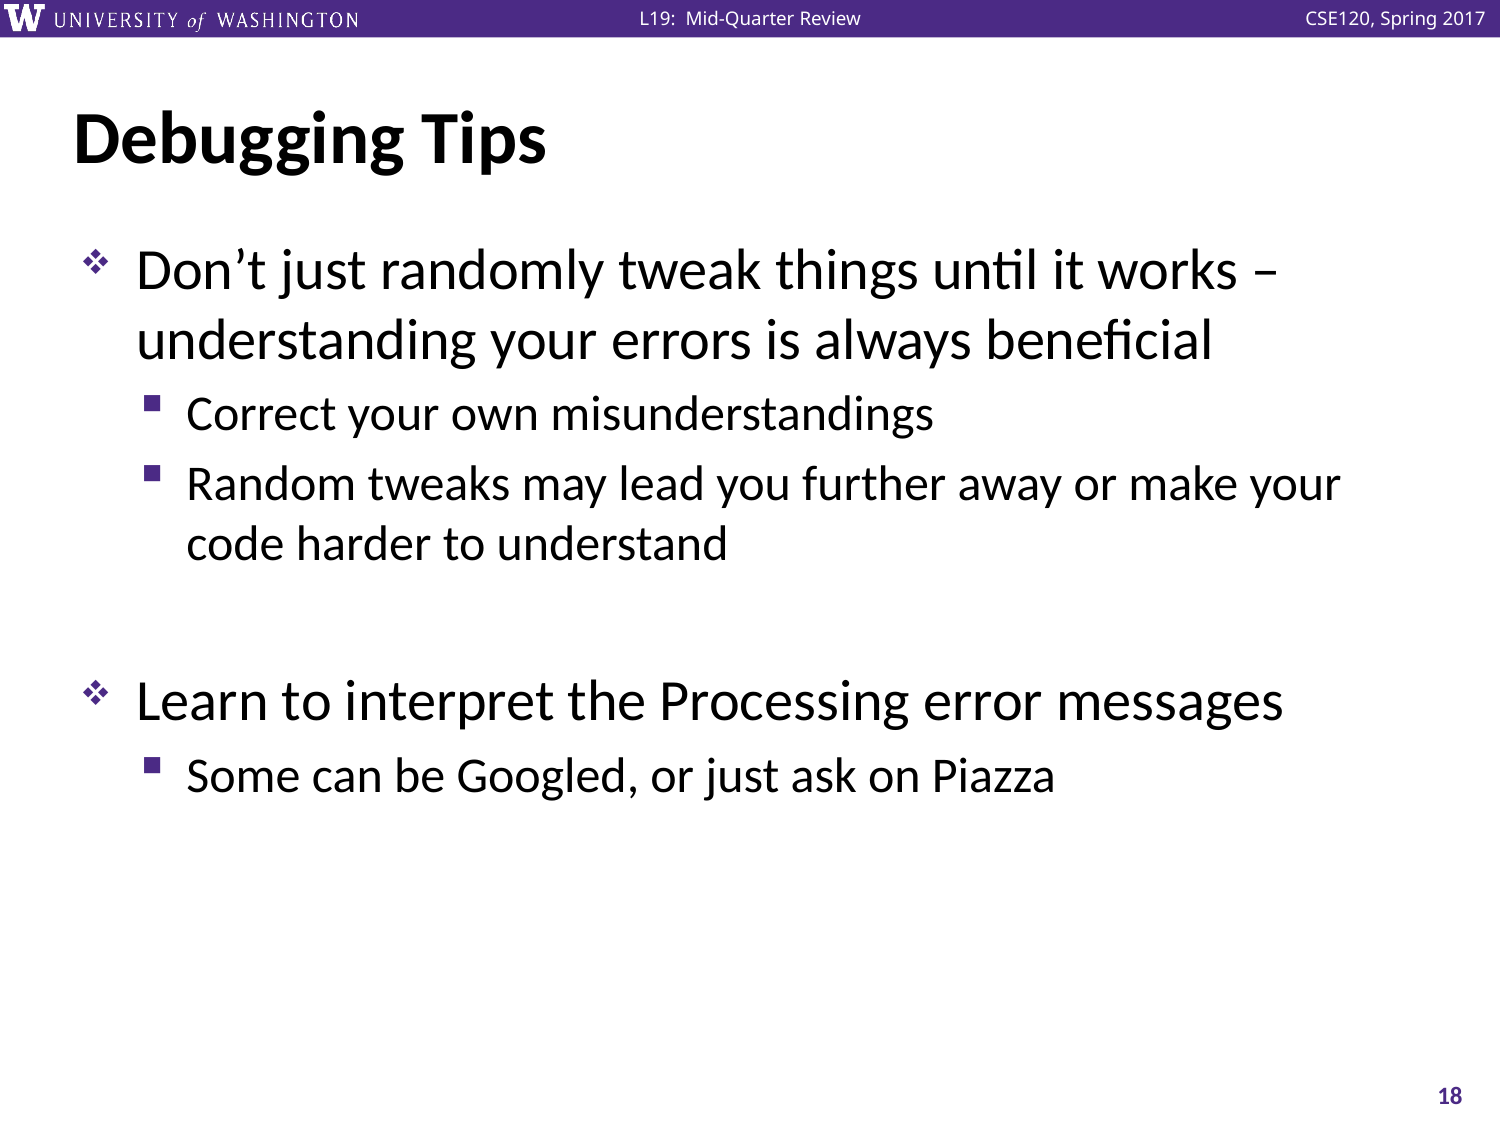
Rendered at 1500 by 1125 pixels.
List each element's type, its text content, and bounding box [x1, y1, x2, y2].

title Debugging Tips [58, 71, 1438, 197]
slide_number 18 [1400, 1065, 1500, 1125]
list Don’t just randomly tweak things until it works – understanding your errors is always beneficial Correct your own misunderstandings Random tweaks may lead you further away or make your code harder to understand Learn to interpret the Processing error messages Some can be Googled, or just ask on Piazza [64, 223, 1438, 1040]
picture [4, 4, 358, 32]
